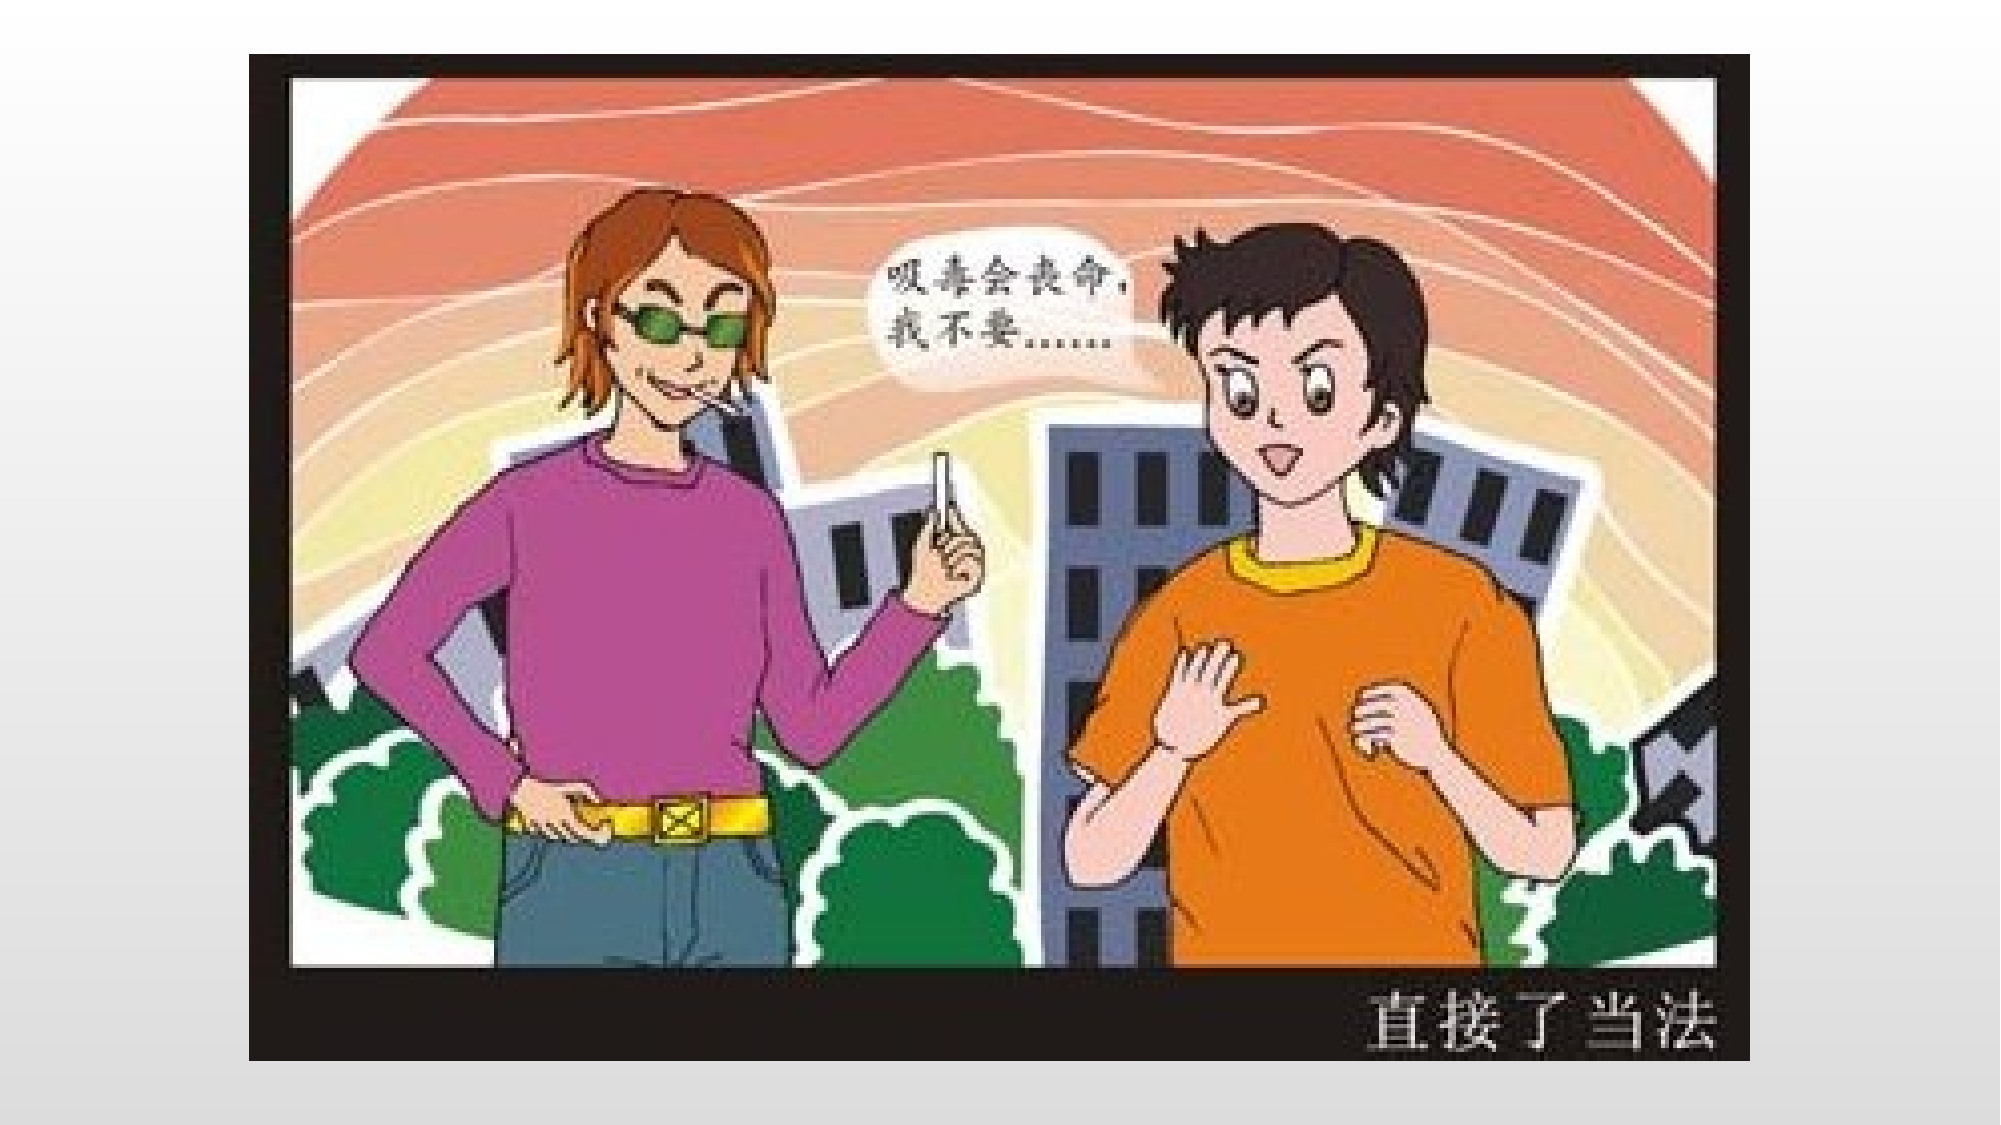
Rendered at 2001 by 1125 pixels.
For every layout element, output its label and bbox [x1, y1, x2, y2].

list [249, 54, 1750, 1061]
